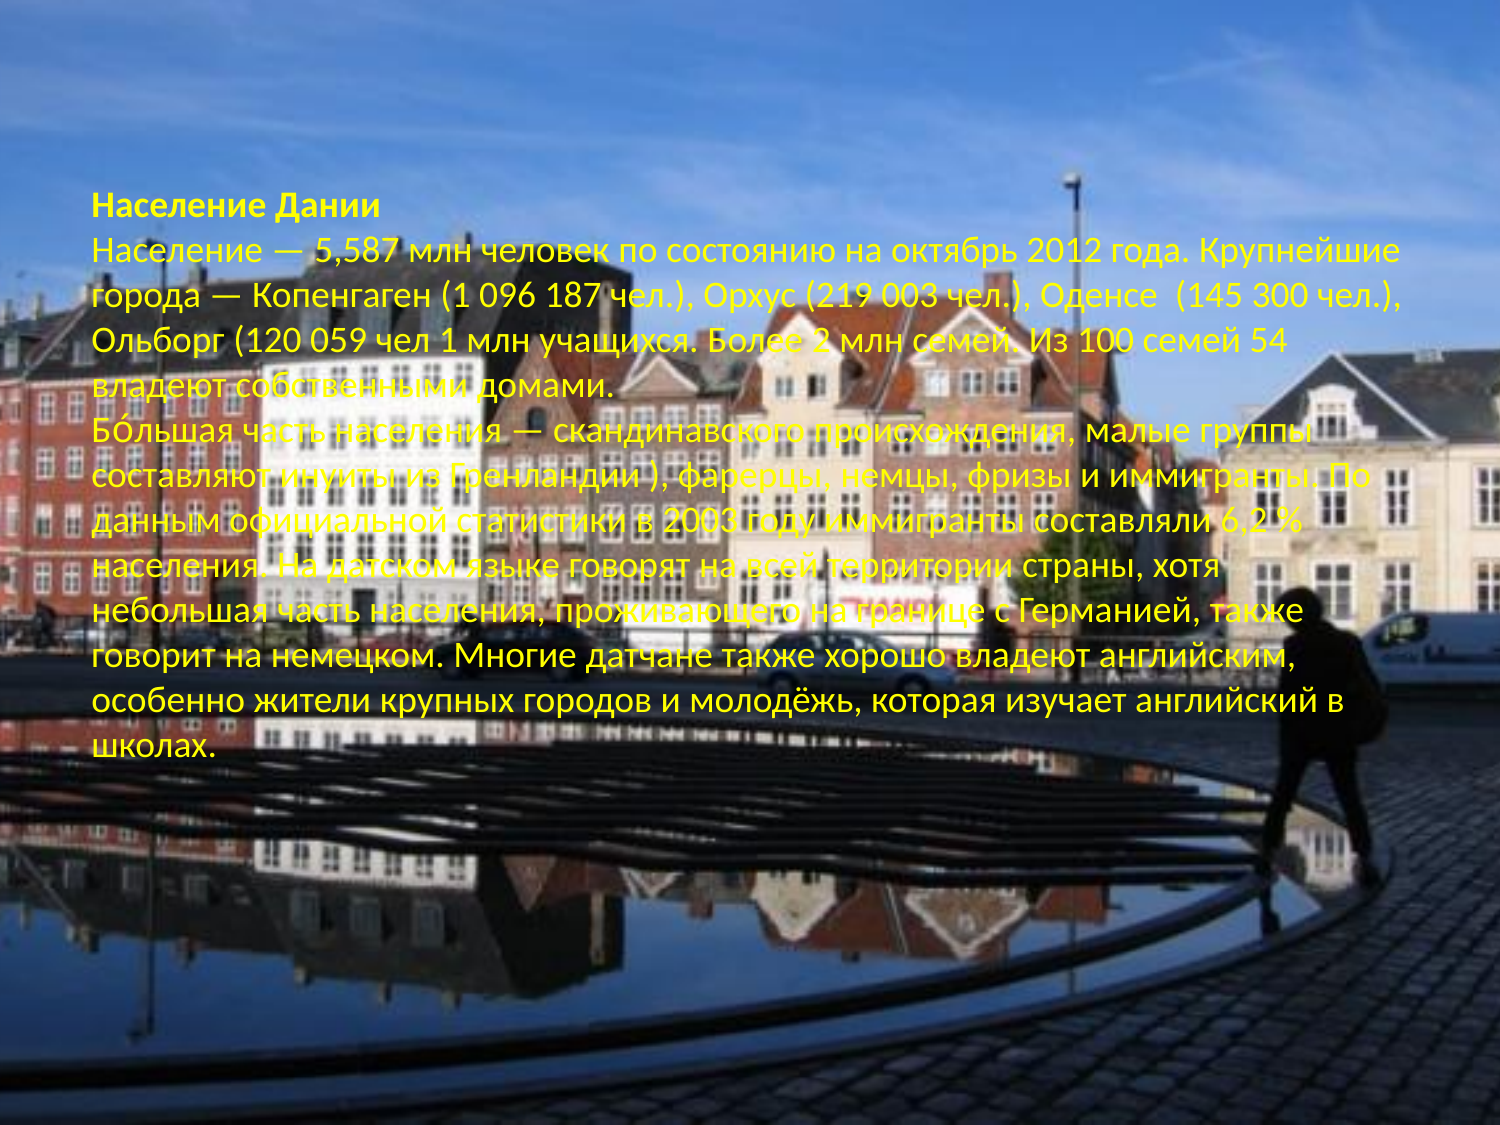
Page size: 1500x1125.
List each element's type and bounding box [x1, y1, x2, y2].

list [0, 0, 1500, 1125]
